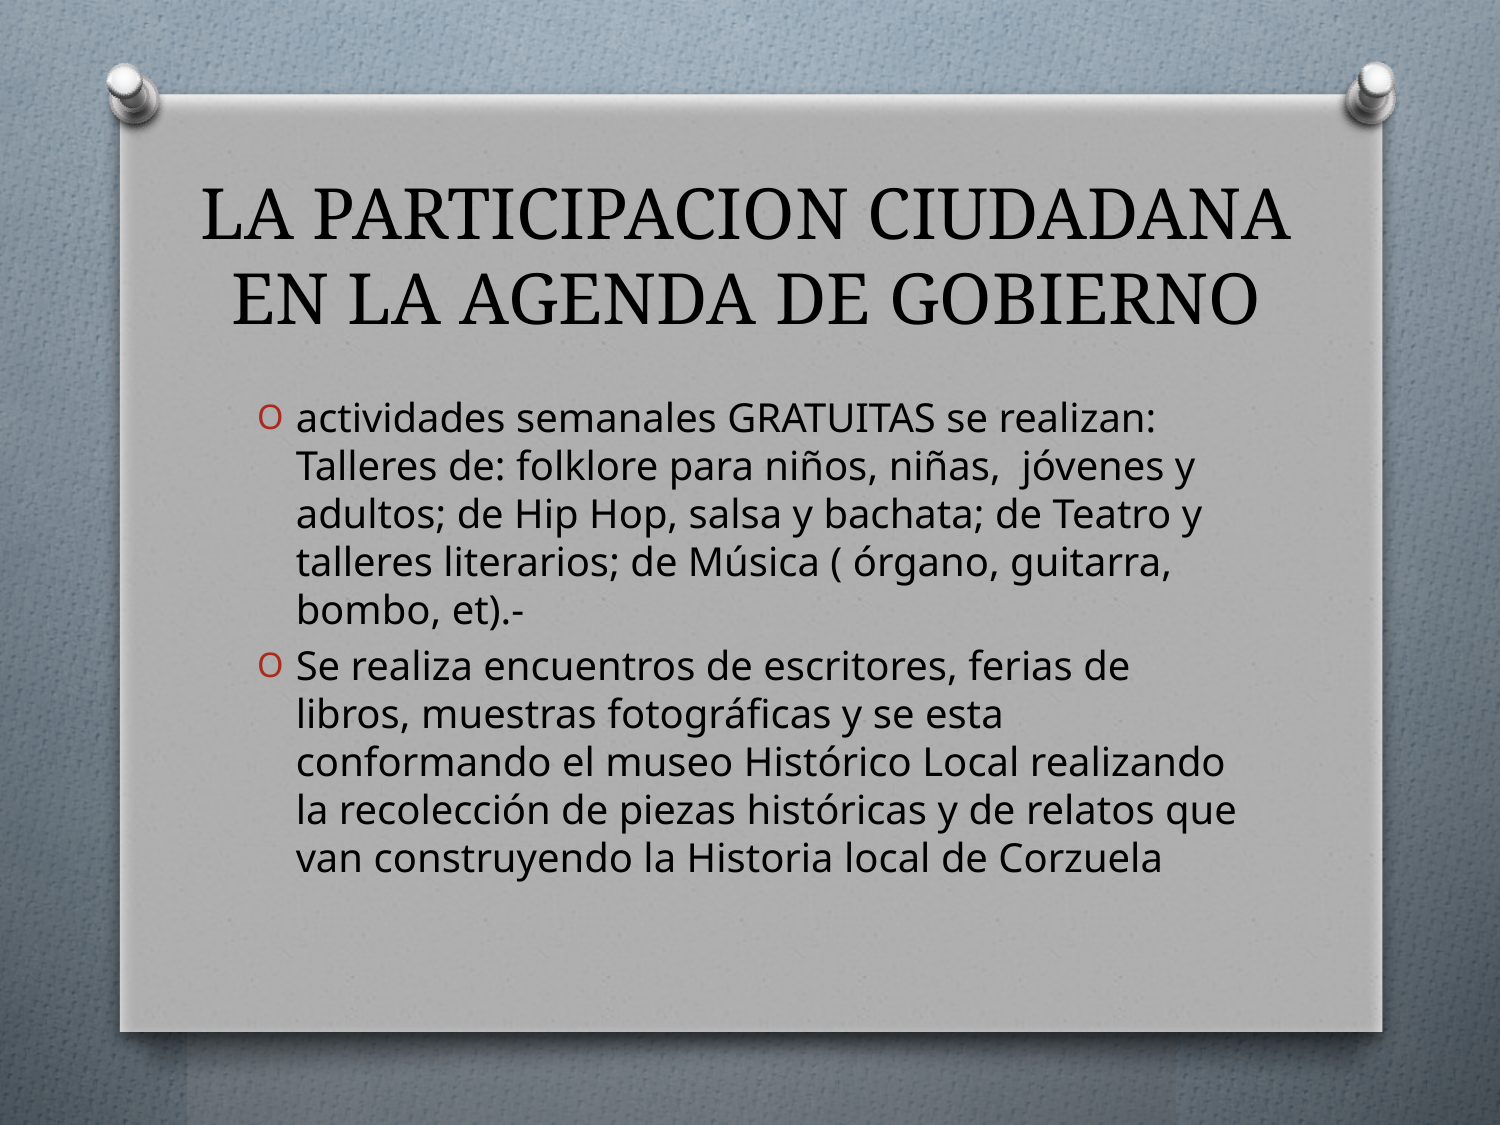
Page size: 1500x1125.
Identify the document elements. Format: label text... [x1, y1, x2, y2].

picture [1317, 35, 1439, 156]
picture [75, 29, 198, 153]
title LA PARTICIPACION CIUDADANA EN LA AGENDA DE GOBIERNO [171, 134, 1323, 374]
list actividades semanales GRATUITAS se realizan: Talleres de: folklore para niños, niñas, jóvenes y adultos; de Hip Hop, salsa y bachata; de Teatro y talleres literarios; de Música ( órgano, guitarra, bombo, et).- Se realiza encuentros de escritores, ferias de libros, muestras fotográficas y se esta conformando el museo Histórico Local realizando la recolección de piezas históricas y de relatos que van construyendo la Historia local de Corzuela [242, 385, 1257, 939]
